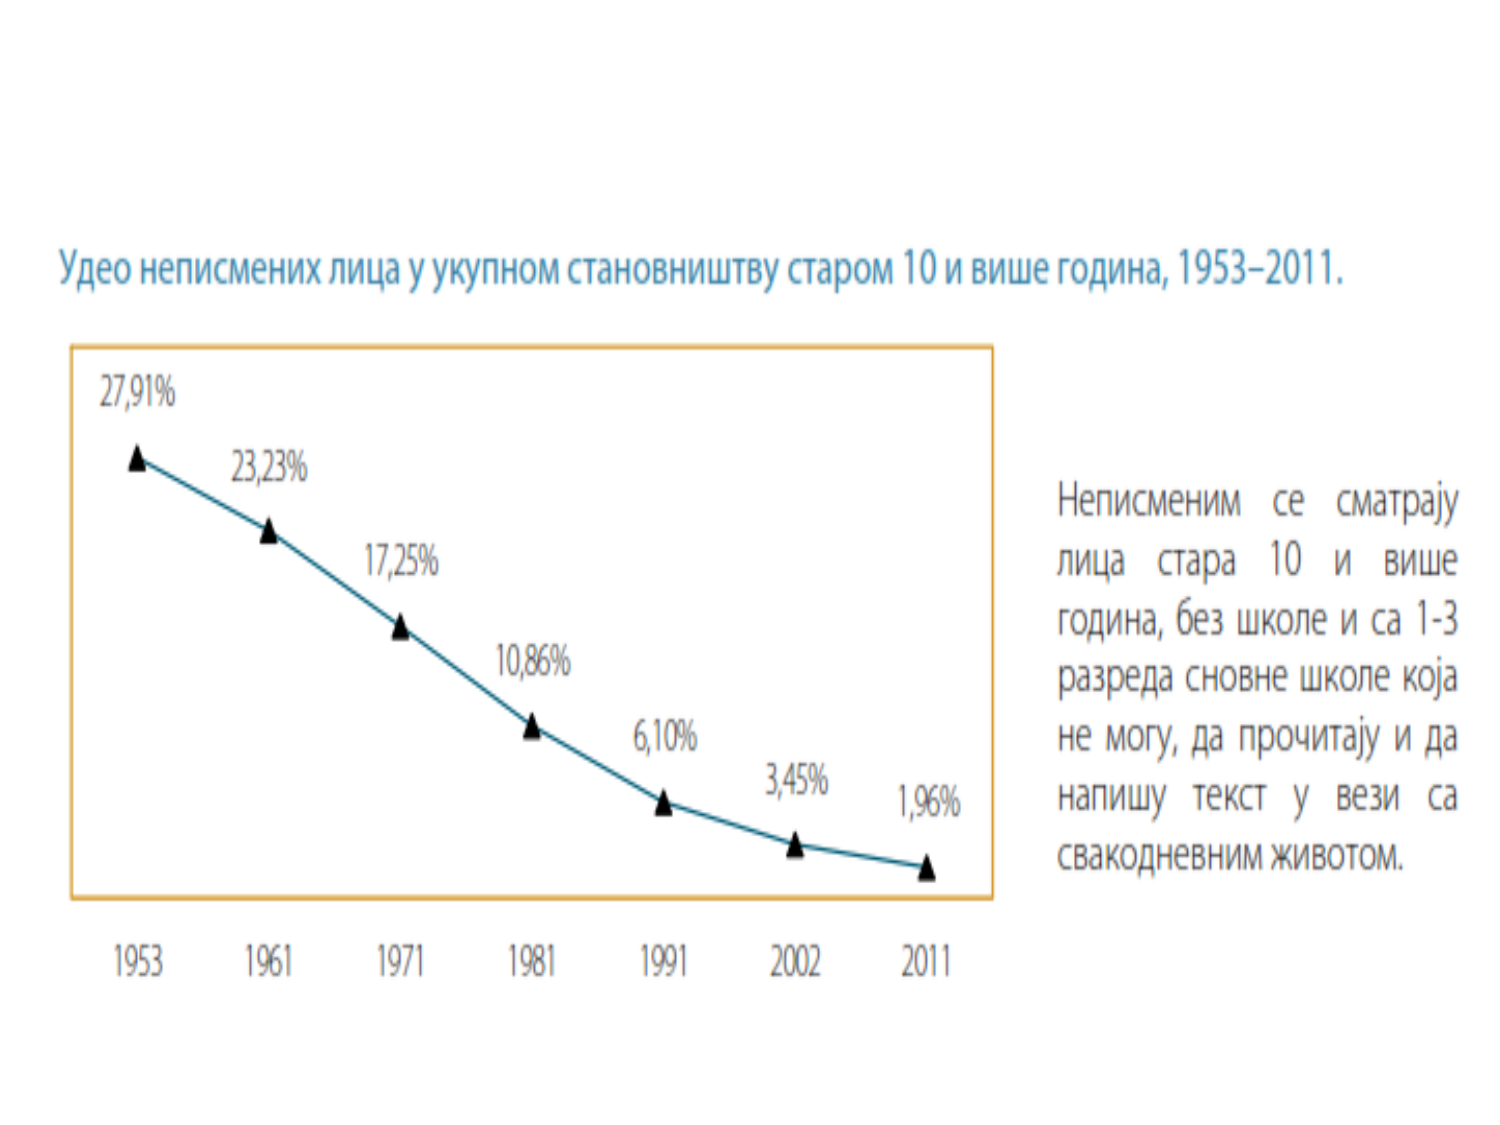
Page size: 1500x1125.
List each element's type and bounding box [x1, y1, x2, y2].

list [52, 219, 1471, 1024]
